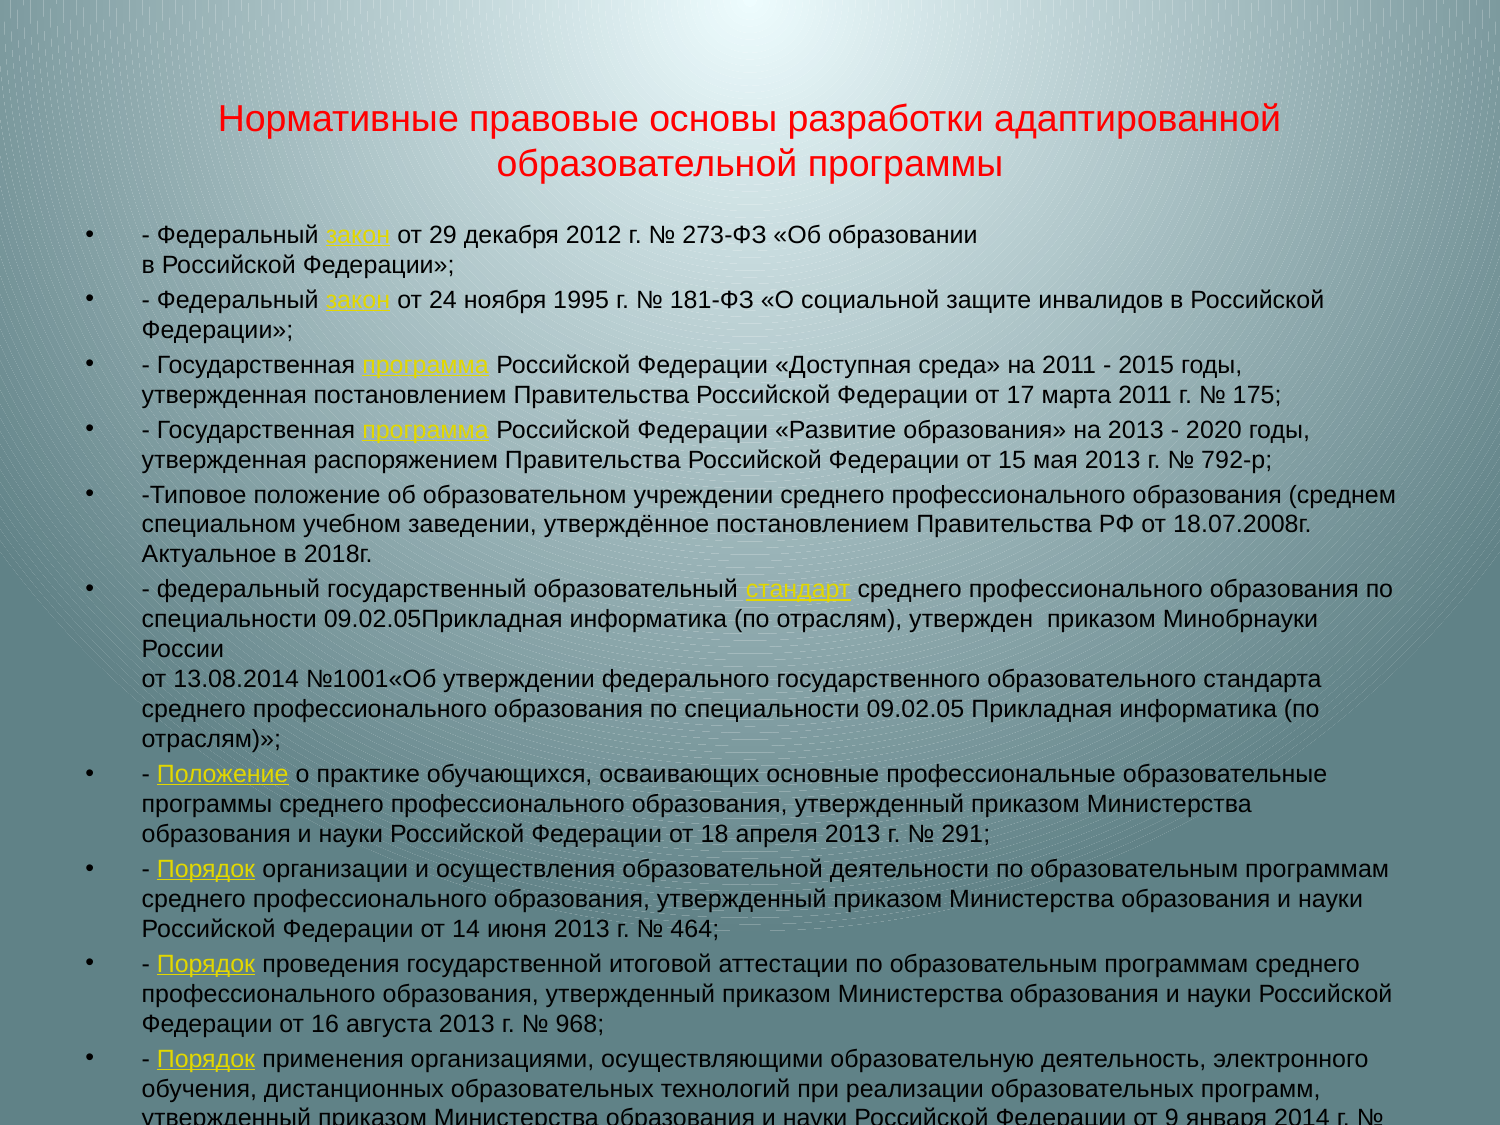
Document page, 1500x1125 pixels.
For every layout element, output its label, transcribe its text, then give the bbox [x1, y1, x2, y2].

title Нормативные правовые основы разработки адаптированной образовательной программы [75, 45, 1425, 233]
list - Федеральный закон от 29 декабря 2012 г. № 273-ФЗ «Об образовании в Российской Федерации»; - Федеральный закон от 24 ноября 1995 г. № 181-ФЗ «О социальной защите инвалидов в Российской Федерации»; - Государственная программа Российской Федерации «Доступная среда» на 2011 - 2015 годы, утвержденная постановлением Правительства Российской Федерации от 17 марта 2011 г. № 175; - Государственная программа Российской Федерации «Развитие образования» на 2013 - 2020 годы, утвержденная распоряжением Правительства Российской Федерации от 15 мая 2013 г. № 792-р; -Типовое положение об образовательном учреждении среднего профессионального образования (среднем специальном учебном заведении, утверждённое постановлением Правительства РФ от 18.07.2008г. Актуальное в 2018г. - федеральный государственный образовательный стандарт среднего профессионального образования по специальности 09.02.05Прикладная информатика (по отраслям), утвержден приказом Минобрнауки России от 13.08.2014 №1001«Об утверждении федерального государственного образовательного стандарта среднего профессионального образования по специальности 09.02.05 Прикладная информатика (по отраслям)»; - Положение о практике обучающихся, осваивающих основные профессиональные образовательные программы среднего профессионального образования, утвержденный приказом Министерства образования и науки Российской Федерации от 18 апреля 2013 г. № 291; - Порядок организации и осуществления образовательной деятельности по образовательным программам среднего профессионального образования, утвержденный приказом Министерства образования и науки Российской Федерации от 14 июня 2013 г. № 464; - Порядок проведения государственной итоговой аттестации по образовательным программам среднего профессионального образования, утвержденный приказом Министерства образования и науки Российской Федерации от 16 августа 2013 г. № 968; - Порядок применения организациями, осуществляющими образовательную деятельность, электронного обучения, дистанционных образовательных технологий при реализации образовательных программ, утвержденный приказом Министерства образования и науки Российской Федерации от 9 января 2014 г. № 2; [70, 210, 1421, 954]
